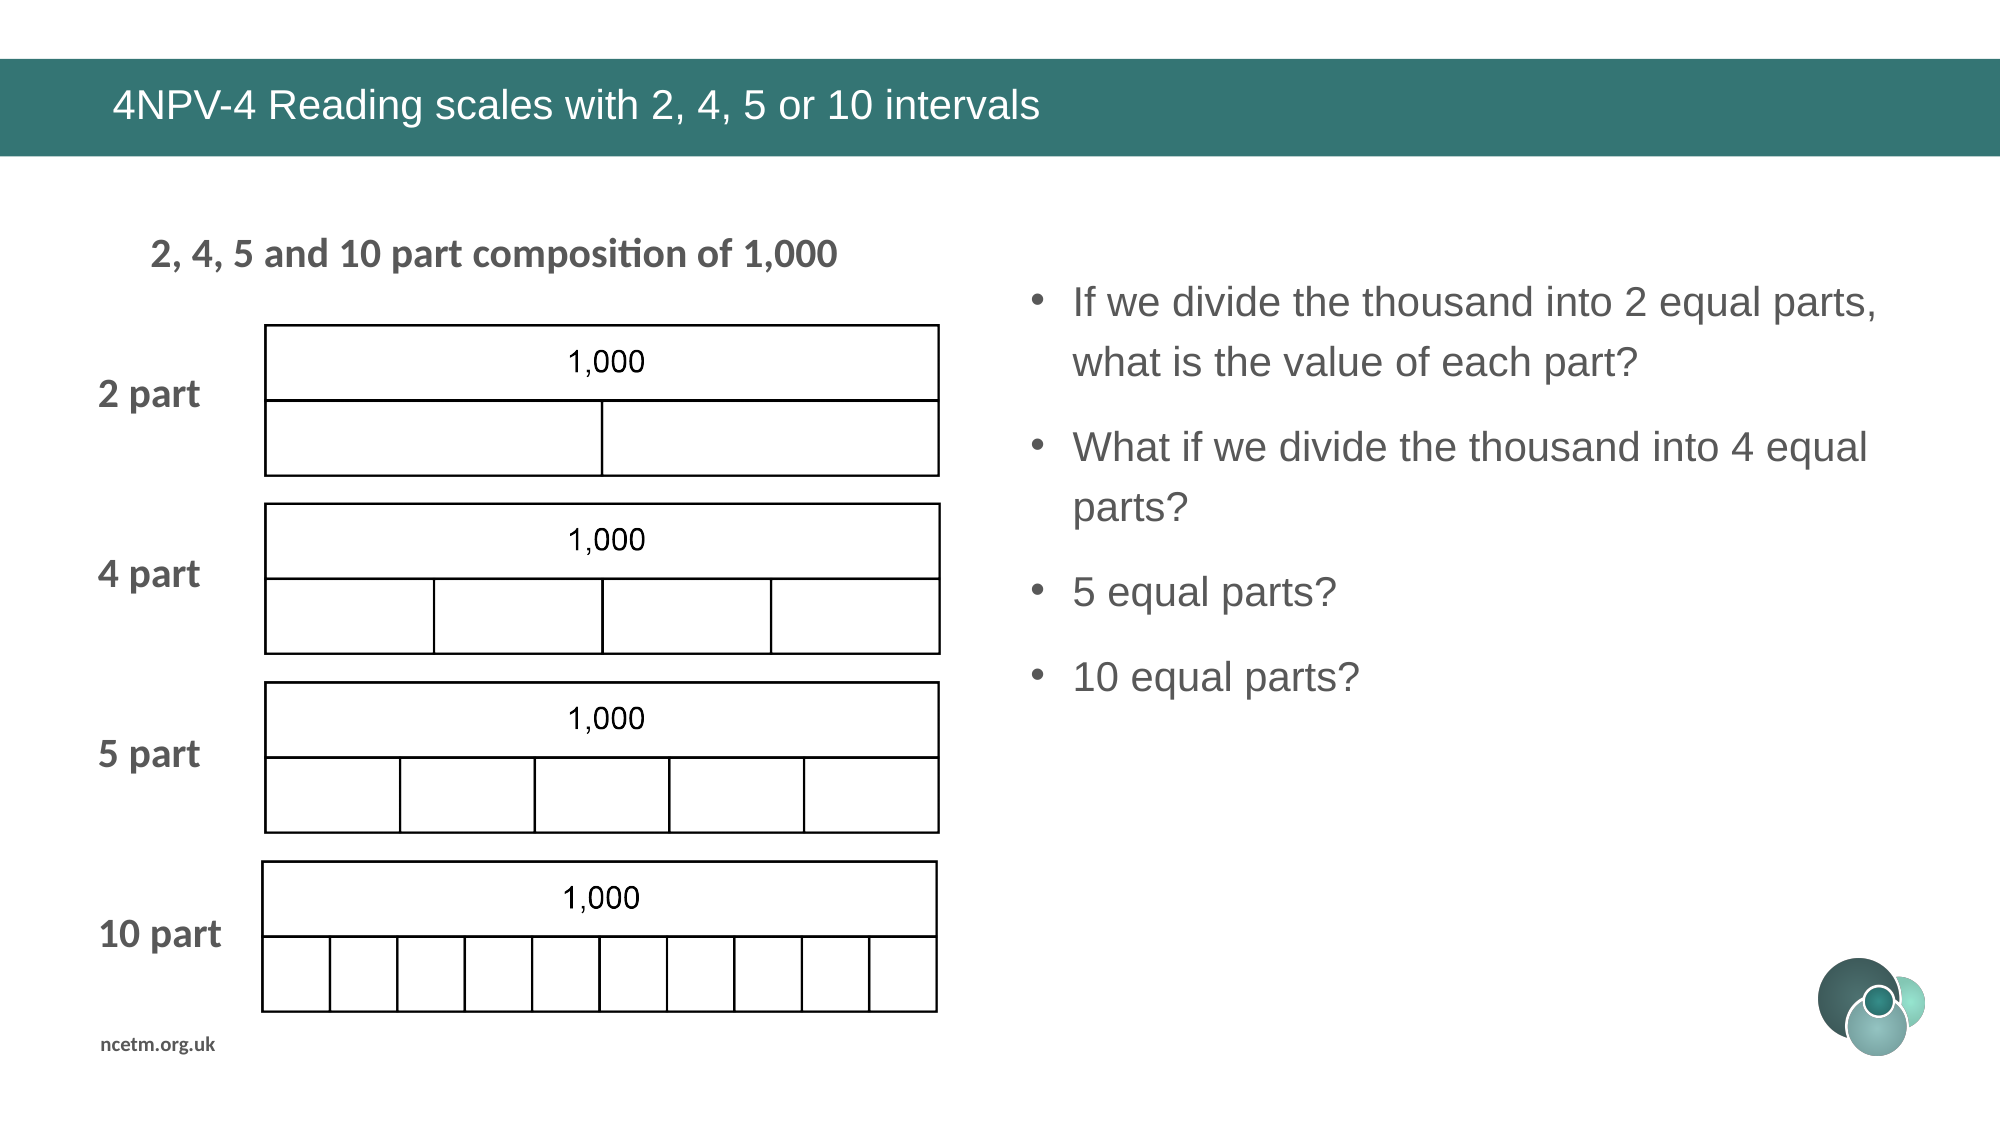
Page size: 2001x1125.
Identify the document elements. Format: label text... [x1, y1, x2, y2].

text_box 2, 4, 5 and 10 part composition of 1,000 [38, 218, 951, 284]
picture [264, 502, 941, 656]
picture [263, 681, 940, 834]
picture [261, 860, 938, 1013]
text_box If we divide the thousand into 2 equal parts, what is the value of each part? What if we divide the thousand into 4 equal parts? 5 equal parts? 10 equal parts? [1015, 257, 1900, 930]
text_box 5 part [83, 718, 263, 784]
title 4NPV-4 Reading scales with 2, 4, 5 or 10 intervals [97, 76, 1945, 147]
picture [263, 324, 940, 477]
picture [1818, 958, 1925, 1056]
text_box 4 part [83, 538, 264, 604]
text_box 10 part [83, 898, 261, 964]
text_box 2 part [83, 358, 263, 424]
